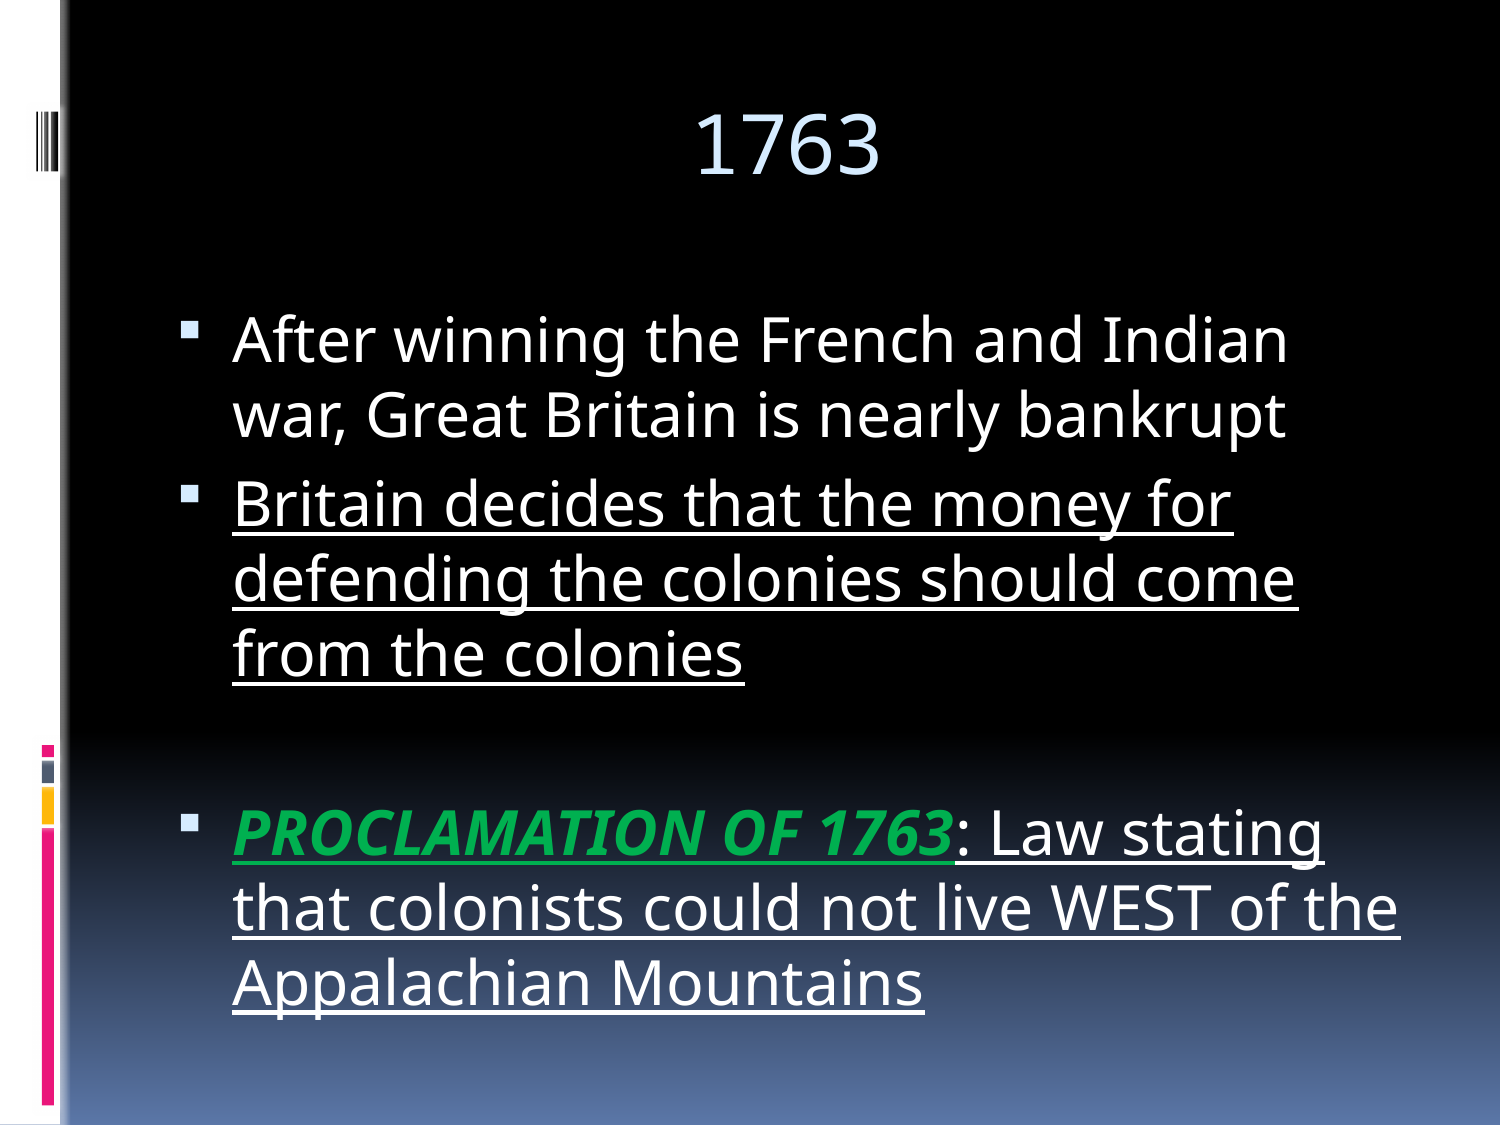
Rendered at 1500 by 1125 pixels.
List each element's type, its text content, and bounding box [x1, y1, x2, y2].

list After winning the French and Indian war, Great Britain is nearly bankrupt Britain decides that the money for defending the colonies should come from the colonies PROCLAMATION OF 1763: Law stating that colonists could not live WEST of the Appalachian Mountains [150, 292, 1425, 1043]
title 1763 [150, 83, 1425, 234]
